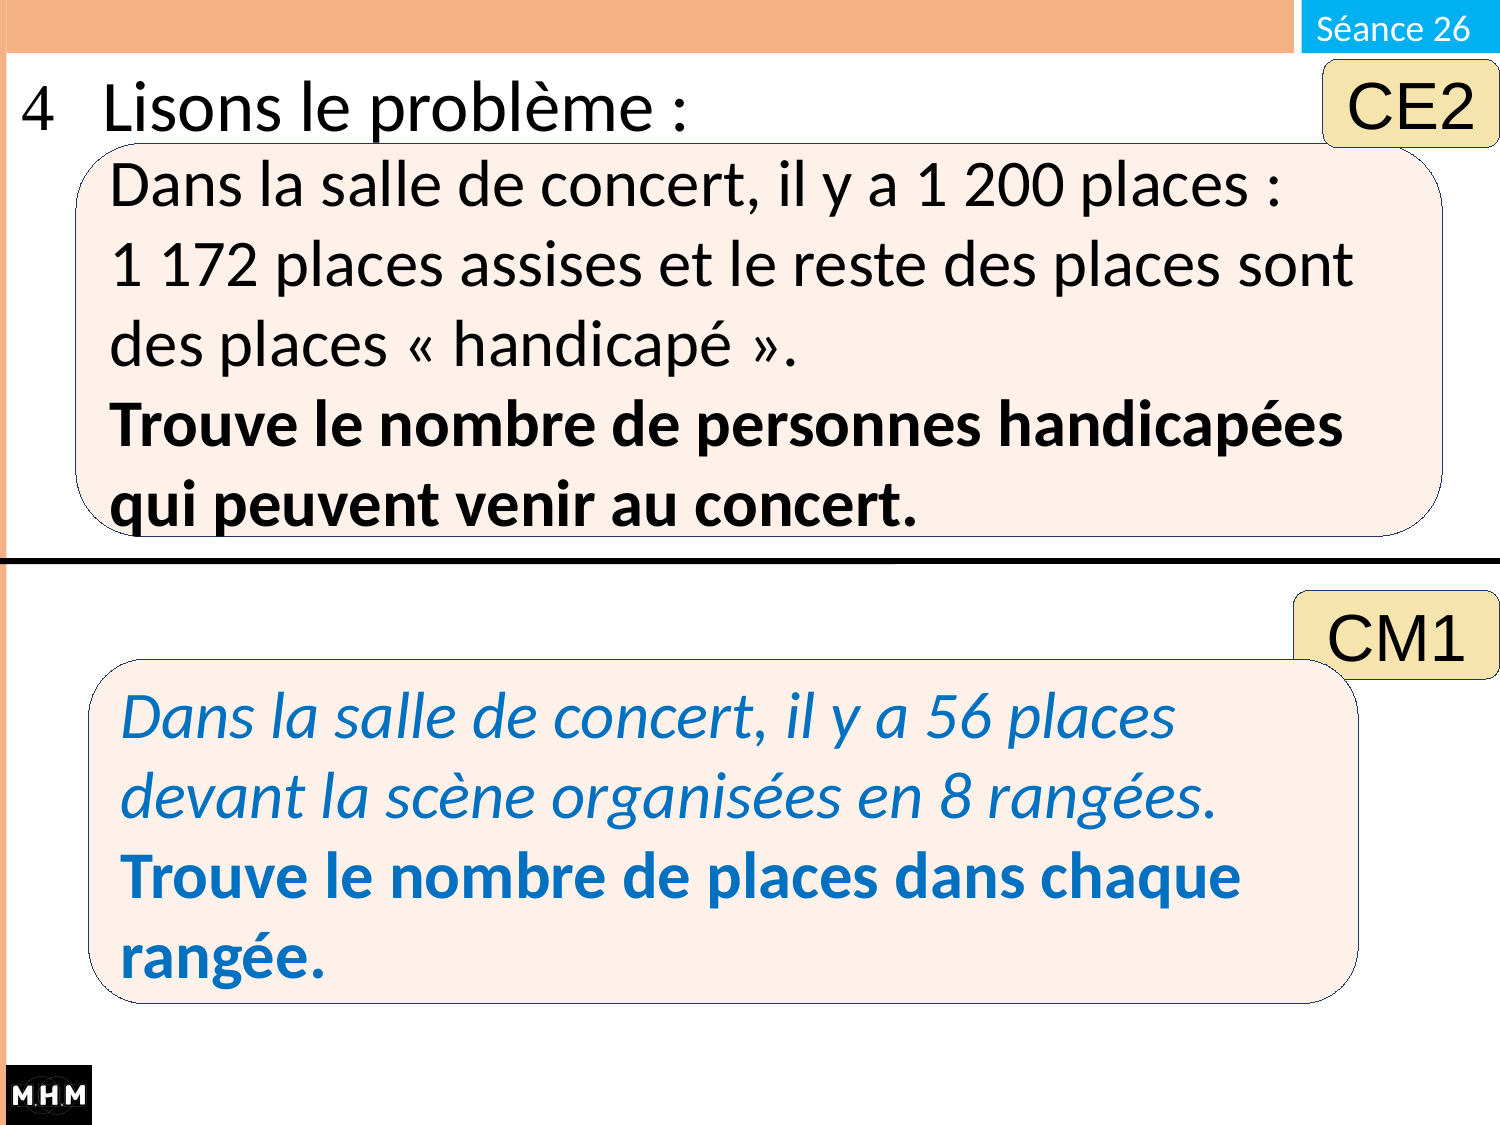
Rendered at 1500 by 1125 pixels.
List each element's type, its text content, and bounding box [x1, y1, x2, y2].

text_box CE2 [1322, 59, 1500, 148]
text_box Dans la salle de concert, il y a 1 200 places : 1 172 places assises et le reste des places sont des places « handicapé ». Trouve le nombre de personnes handicapées qui peuvent venir au concert. [75, 143, 1443, 537]
picture [6, 1065, 92, 1125]
title Lisons le problème : [87, 32, 1382, 157]
text_box Dans la salle de concert, il y a 56 places devant la scène organisées en 8 rangées. Trouve le nombre de places dans chaque rangée. [88, 659, 1359, 1004]
text_box CM1 [1293, 590, 1500, 680]
